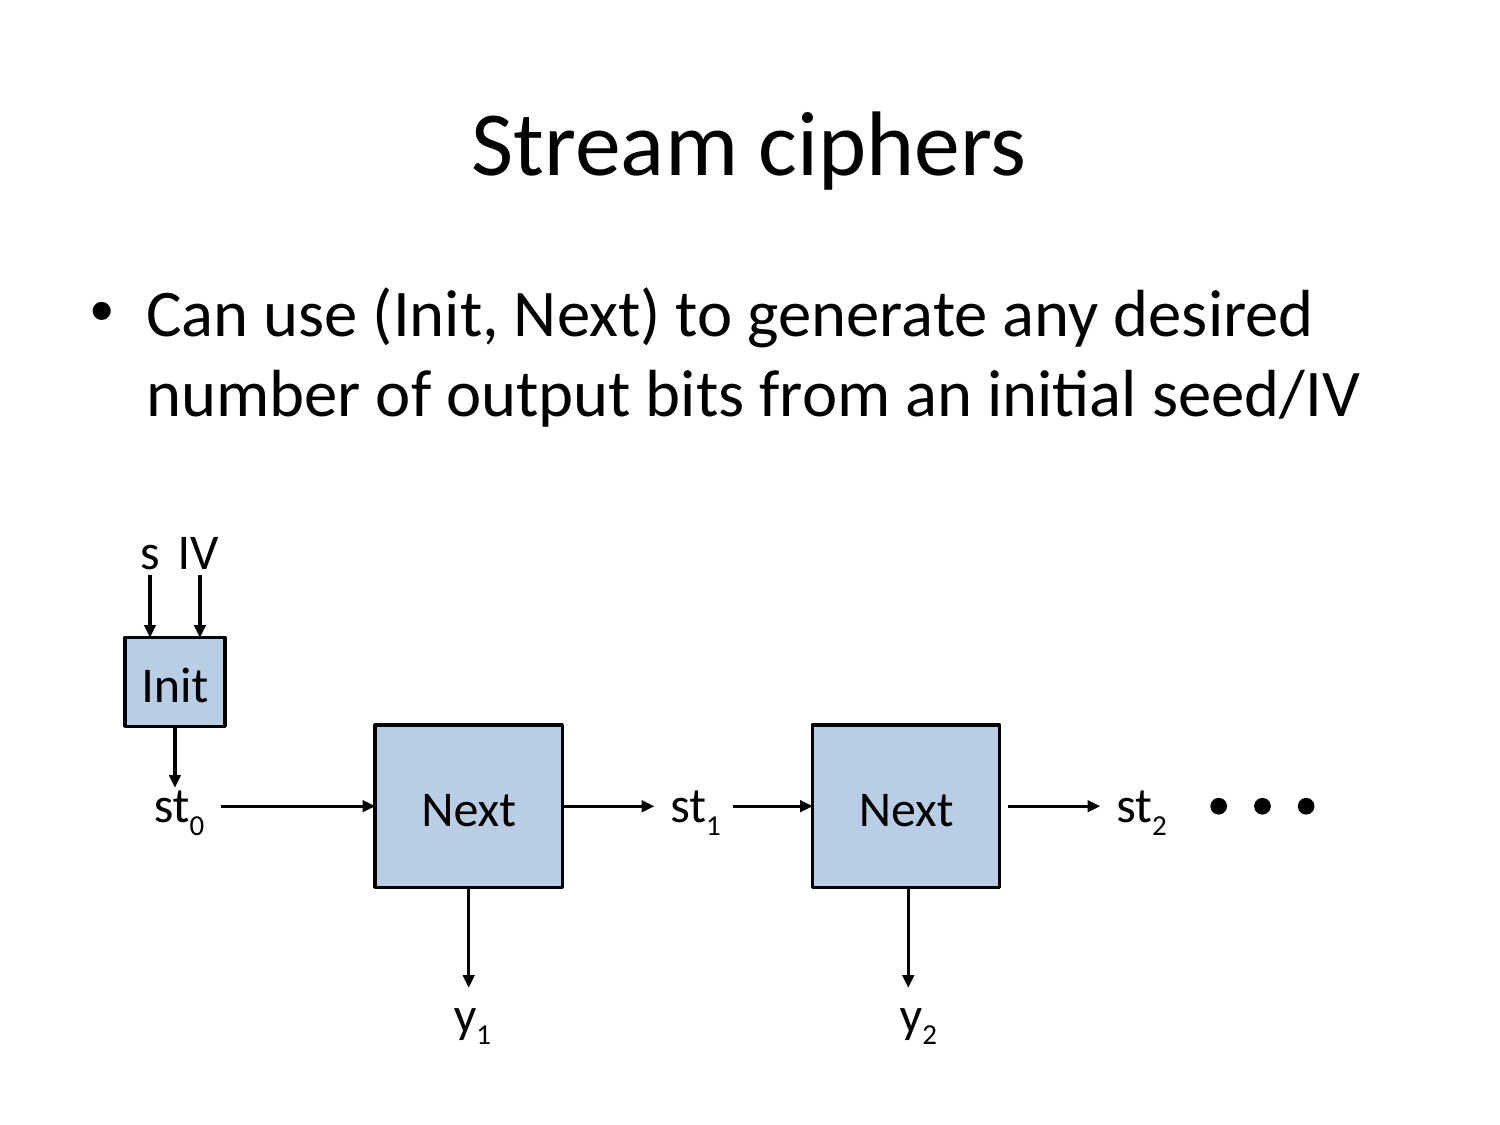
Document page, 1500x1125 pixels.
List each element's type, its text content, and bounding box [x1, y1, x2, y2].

title Stream ciphers [75, 45, 1425, 233]
text_box Next [812, 724, 1001, 888]
text_box y1 [438, 974, 507, 1058]
text_box Next [374, 724, 563, 888]
text_box st1 [655, 765, 736, 849]
text_box [1297, 797, 1315, 815]
text_box IV [162, 512, 234, 588]
text_box st0 [139, 765, 220, 849]
text_box st2 [1101, 765, 1182, 849]
text_box [1254, 797, 1271, 815]
text_box [1210, 797, 1228, 815]
text_box Init [124, 637, 226, 727]
list Can use (Init, Next) to generate any desired number of output bits from an initial seed/IV [75, 262, 1425, 1005]
text_box s [125, 512, 162, 588]
text_box y2 [884, 974, 953, 1058]
